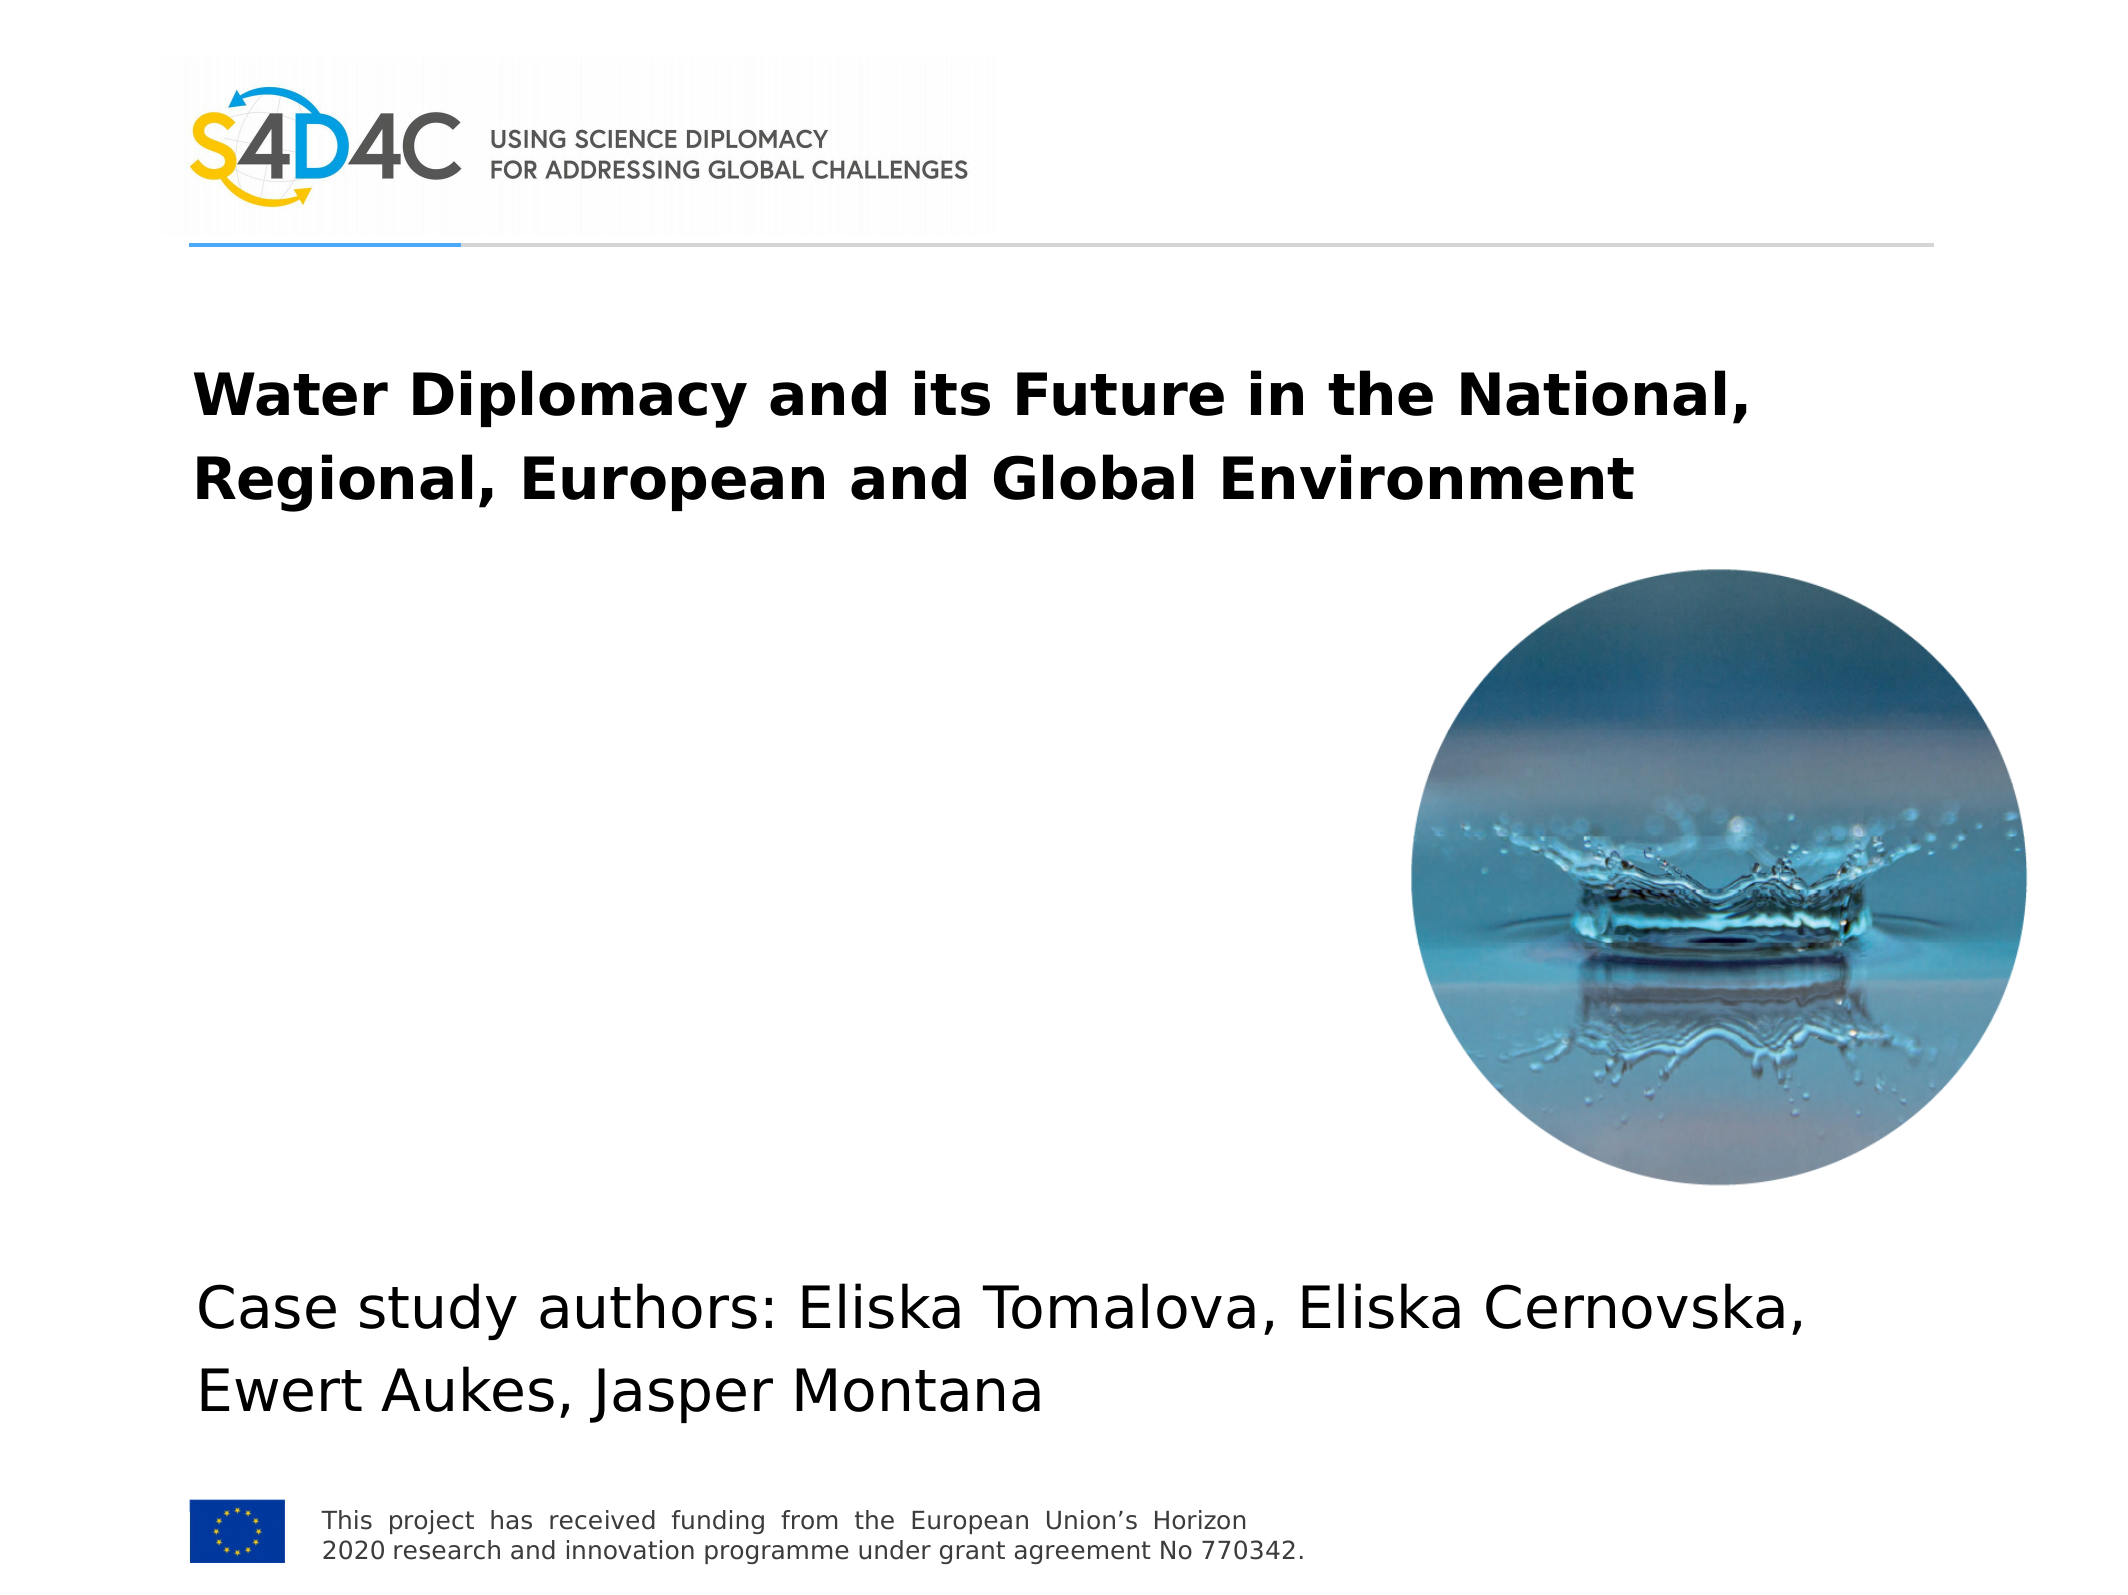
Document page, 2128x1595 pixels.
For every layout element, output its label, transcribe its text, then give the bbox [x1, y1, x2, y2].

picture [1375, 552, 2064, 1216]
text_box Case study authors: Eliska Tomalova, Eliska Cernovska, Ewert Aukes, Jasper Montana [194, 1186, 1918, 1423]
picture [161, 57, 997, 235]
footer This project has received funding from the European Union’s Horizon 2020 research and innovation programme under grant agreement No 770342. [319, 1504, 1328, 1595]
text_box Water Diplomacy and its Future in the National, Regional, European and Global Environment [189, 344, 1914, 511]
picture [189, 1499, 285, 1563]
